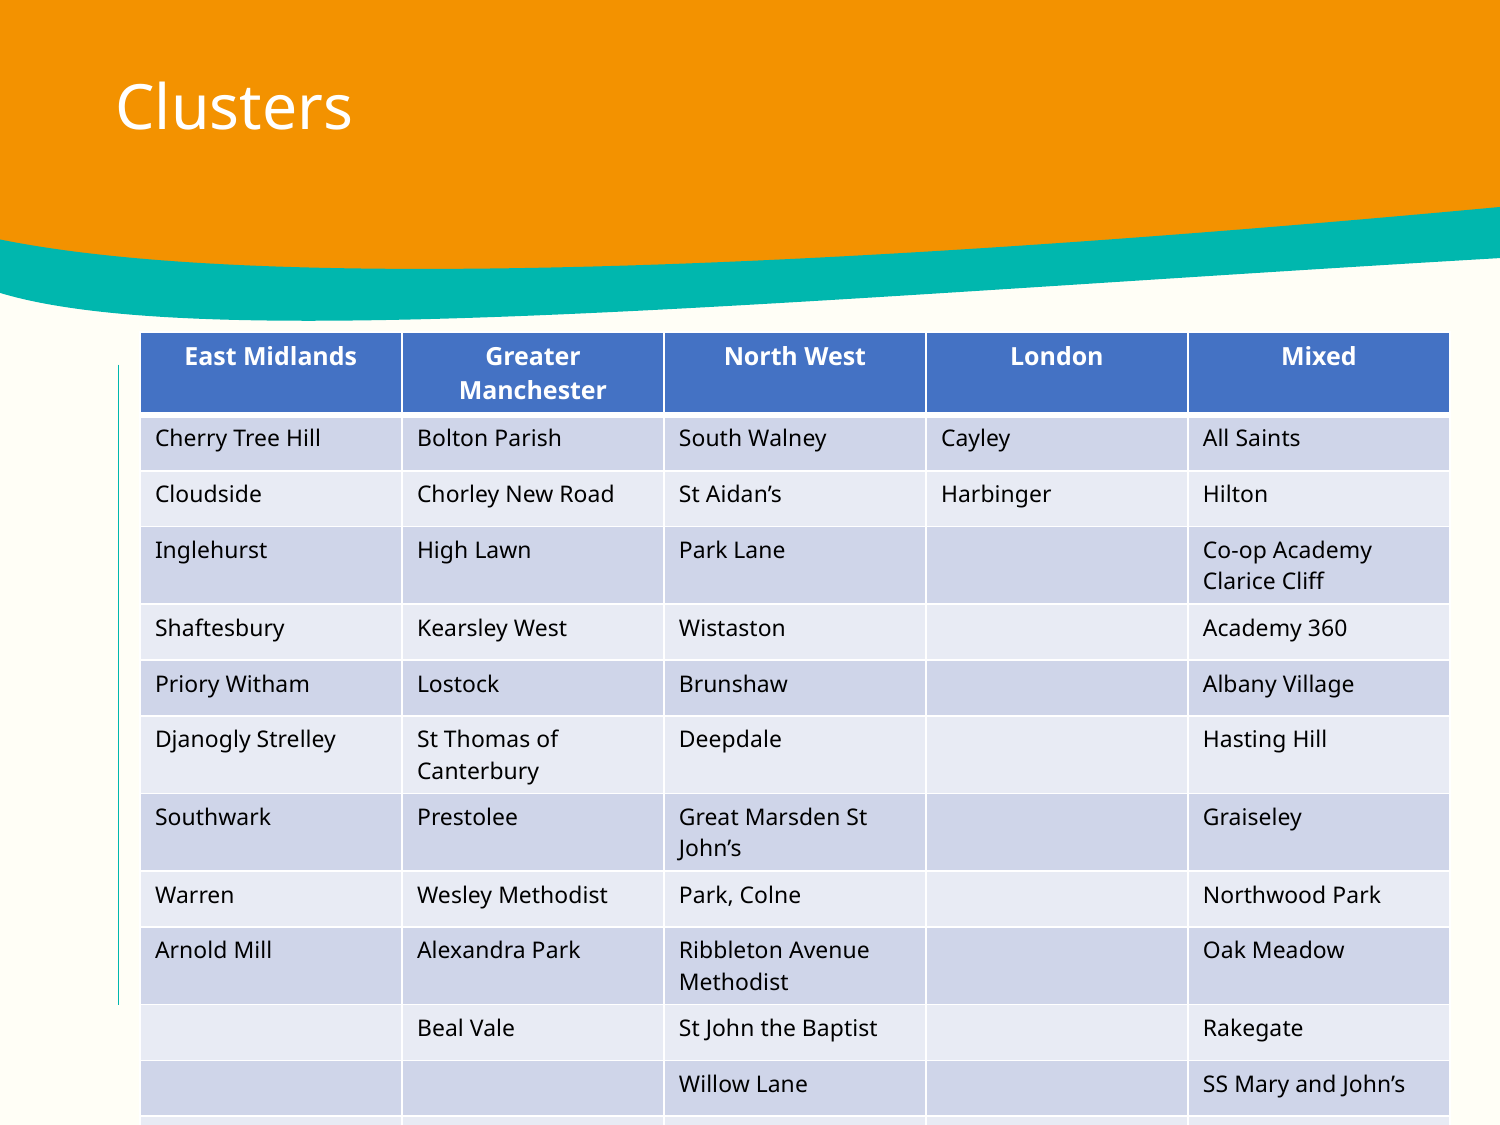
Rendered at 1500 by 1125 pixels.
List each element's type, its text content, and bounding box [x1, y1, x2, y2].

table_cell Albany Village [1189, 661, 1449, 715]
table_cell [927, 527, 1187, 603]
table_cell Warren [141, 872, 401, 926]
list Clusters [100, 67, 1411, 258]
table_cell Willow Lane [665, 1061, 925, 1115]
table_cell [403, 1061, 663, 1115]
table_cell Park Lane [665, 527, 925, 603]
table_cell [927, 661, 1187, 715]
table_cell Co-op Academy Clarice Cliff [1189, 527, 1449, 603]
table_cell Arnold Mill [141, 928, 401, 1004]
table_cell Beal Vale [403, 1005, 663, 1060]
table_cell Cayley [927, 418, 1187, 470]
table_cell Harbinger [927, 472, 1187, 526]
table_cell Bolton Parish [403, 418, 663, 470]
table_cell Northern [665, 1117, 925, 1125]
table_cell Hasting Hill [1189, 717, 1449, 793]
table_cell Chorley New Road [403, 472, 663, 526]
table_cell Northwood Park [1189, 872, 1449, 926]
table_cell [927, 1061, 1187, 1115]
table_cell Alexandra Park [403, 928, 663, 1004]
table_cell [927, 872, 1187, 926]
table_cell [927, 1005, 1187, 1060]
table_cell Academy 360 [1189, 605, 1449, 659]
table_cell Cloudside [141, 472, 401, 526]
table_cell Oak Meadow [1189, 928, 1449, 1004]
table_cell Wesley Methodist [403, 872, 663, 926]
table_cell [141, 1061, 401, 1115]
table_cell Park, Colne [665, 872, 925, 926]
table_cell [927, 1117, 1187, 1125]
table_cell Prestolee [403, 794, 663, 870]
table_header East Midlands [141, 333, 401, 412]
table_cell High Lawn [403, 527, 663, 603]
table_cell St Thomas of Canterbury [403, 717, 663, 793]
table_cell Shaftesbury [141, 605, 401, 659]
table_cell [403, 1117, 663, 1125]
table_cell Inglehurst [141, 527, 401, 603]
table_cell St Aidan’s [665, 472, 925, 526]
table_cell [141, 1117, 401, 1125]
table_cell Deepdale [665, 717, 925, 793]
table_cell Stowlawn [1189, 1117, 1449, 1125]
table_cell [927, 717, 1187, 793]
table_cell South Walney [665, 418, 925, 470]
table_cell [927, 605, 1187, 659]
table_cell Rakegate [1189, 1005, 1449, 1060]
table_cell St John the Baptist [665, 1005, 925, 1060]
table_cell Djanogly Strelley [141, 717, 401, 793]
table_cell Wistaston [665, 605, 925, 659]
table_cell Lostock [403, 661, 663, 715]
table_cell SS Mary and John’s [1189, 1061, 1449, 1115]
table_cell Hilton [1189, 472, 1449, 526]
table_cell Ribbleton Avenue Methodist [665, 928, 925, 1004]
table_cell Brunshaw [665, 661, 925, 715]
table_cell Graiseley [1189, 794, 1449, 870]
table_cell Great Marsden St John’s [665, 794, 925, 870]
table_cell Cherry Tree Hill [141, 418, 401, 470]
table_cell [141, 1005, 401, 1060]
table_cell Southwark [141, 794, 401, 870]
table_cell [927, 928, 1187, 1004]
table_header Greater Manchester [403, 333, 663, 412]
table_header North West [665, 333, 925, 412]
table_cell Kearsley West [403, 605, 663, 659]
table_header Mixed [1189, 333, 1449, 412]
table_cell [927, 794, 1187, 870]
table_header London [927, 333, 1187, 412]
table_cell Priory Witham [141, 661, 401, 715]
table_cell All Saints [1189, 418, 1449, 470]
